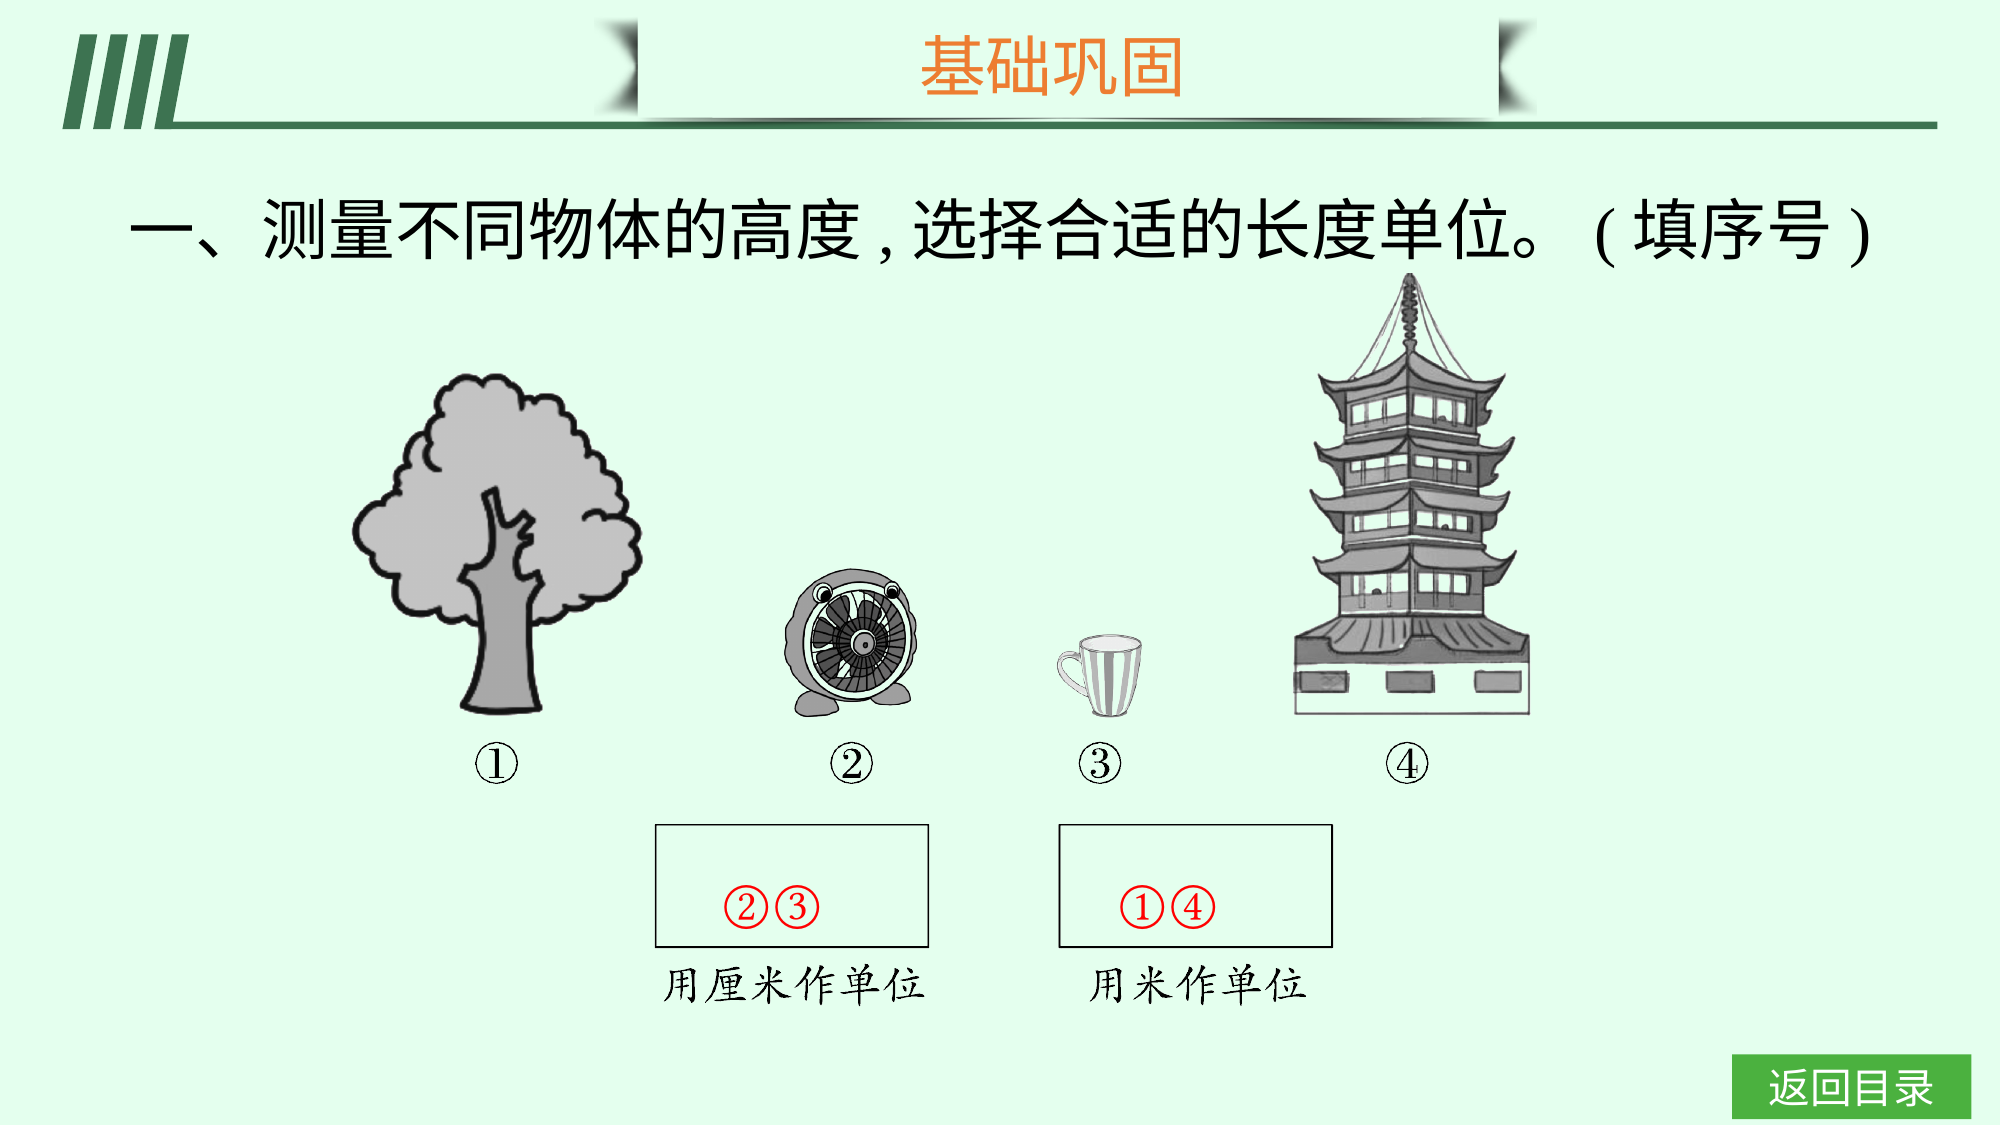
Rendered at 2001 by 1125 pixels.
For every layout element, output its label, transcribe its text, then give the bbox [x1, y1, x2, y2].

picture [344, 271, 1537, 1009]
text_box 一、测量不同物体的高度,选择合适的长度单位。(填序号) [113, 164, 1887, 276]
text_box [62, 34, 1938, 130]
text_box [594, 16, 1537, 127]
